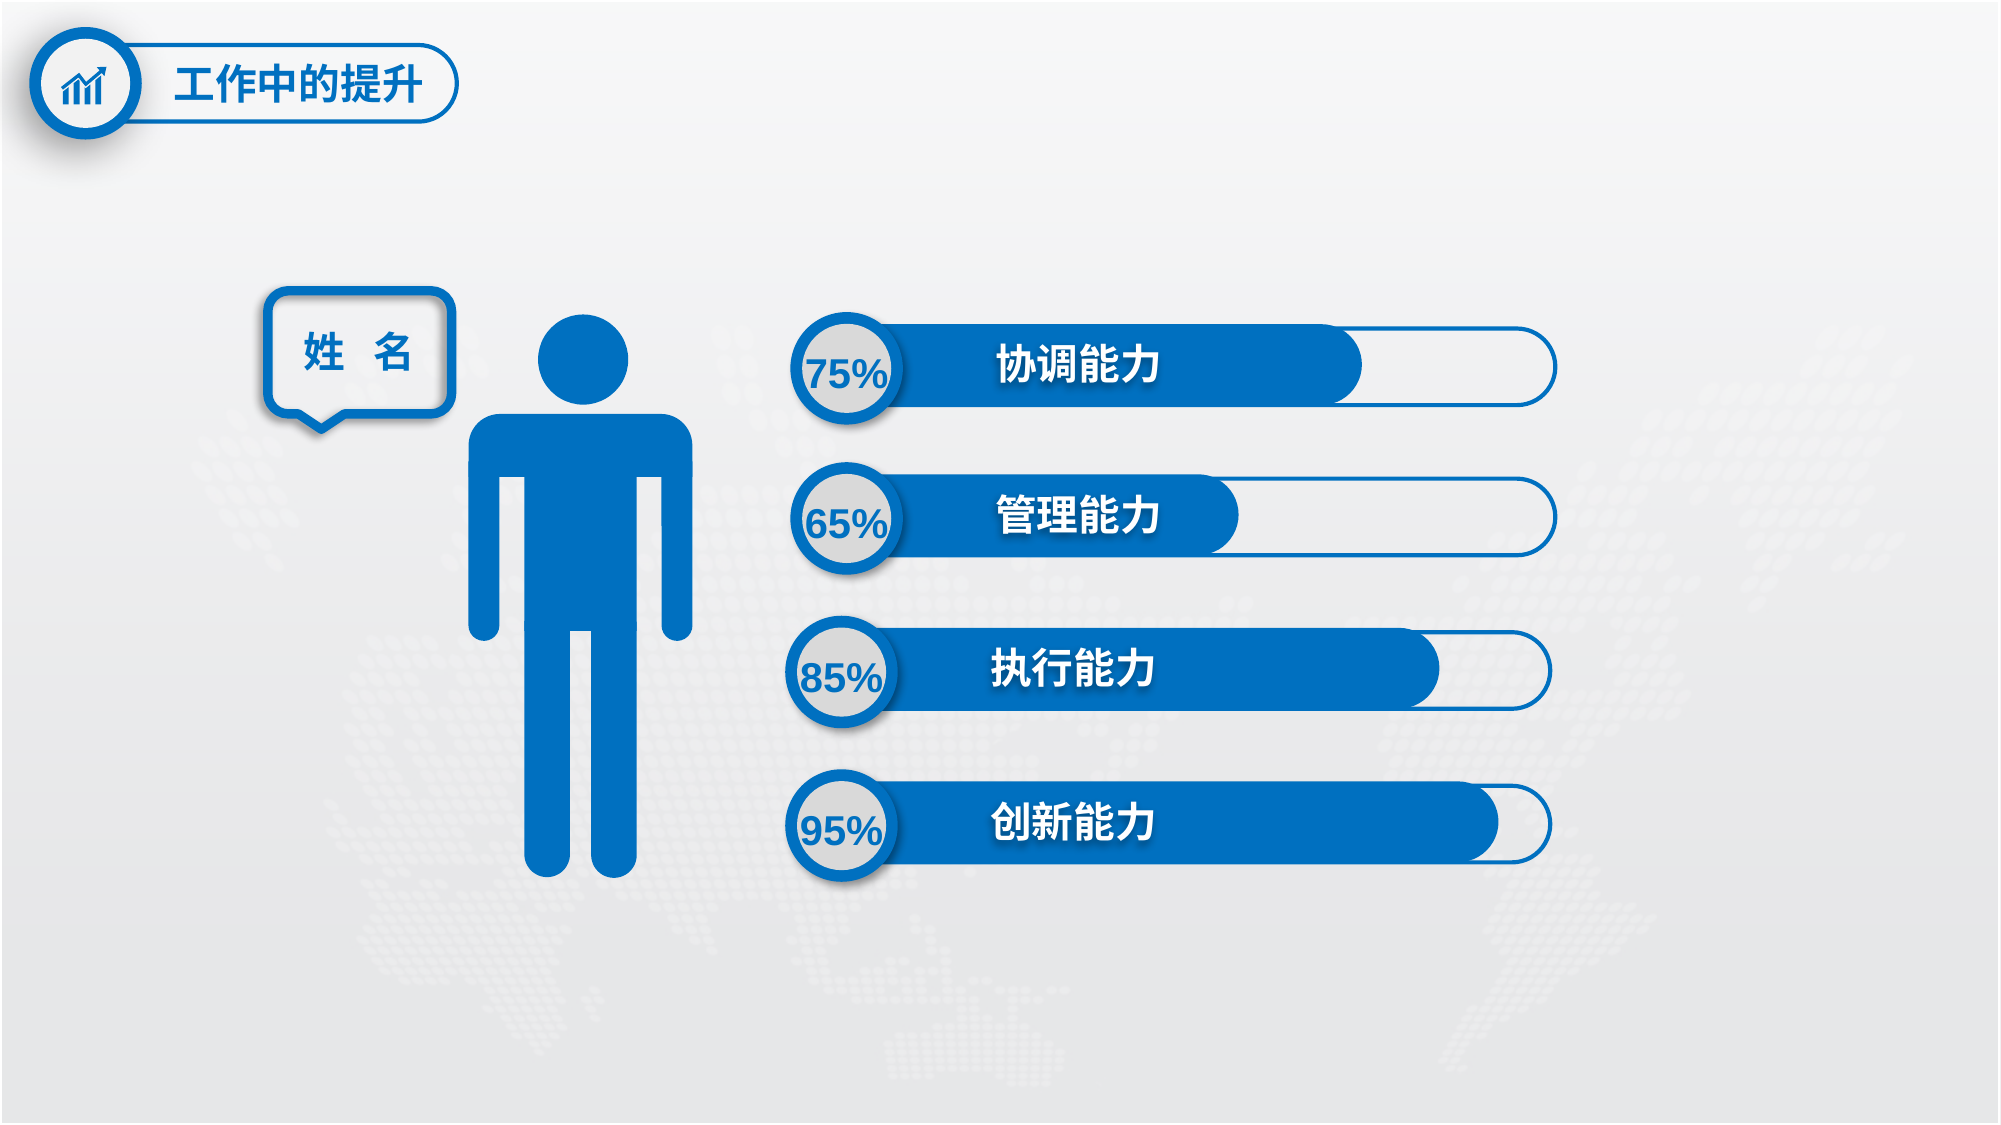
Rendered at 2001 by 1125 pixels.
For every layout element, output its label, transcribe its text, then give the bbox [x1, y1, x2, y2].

text_box 管理能力 [995, 488, 1279, 539]
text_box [468, 314, 693, 879]
text_box [906, 476, 1558, 558]
text_box [900, 630, 1553, 711]
text_box [899, 627, 1440, 709]
text_box 此处添加文字做详细的阐述标题含义。 [2, 2, 1998, 1123]
text_box [906, 474, 1228, 556]
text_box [31, 29, 140, 138]
text_box [900, 783, 1553, 865]
text_box [899, 781, 1499, 863]
text_box [906, 326, 1558, 408]
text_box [792, 314, 901, 423]
text_box [906, 324, 1362, 405]
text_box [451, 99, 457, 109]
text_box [792, 464, 901, 573]
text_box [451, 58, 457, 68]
text_box 姓 名 [267, 326, 452, 377]
text_box 协调能力 [995, 338, 1279, 389]
text_box [146, 42, 459, 124]
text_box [787, 771, 896, 880]
text_box 创新能力 [990, 795, 1274, 846]
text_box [787, 617, 896, 727]
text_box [61, 69, 110, 105]
text_box [265, 288, 454, 432]
text_box 执行能力 [990, 641, 1274, 692]
